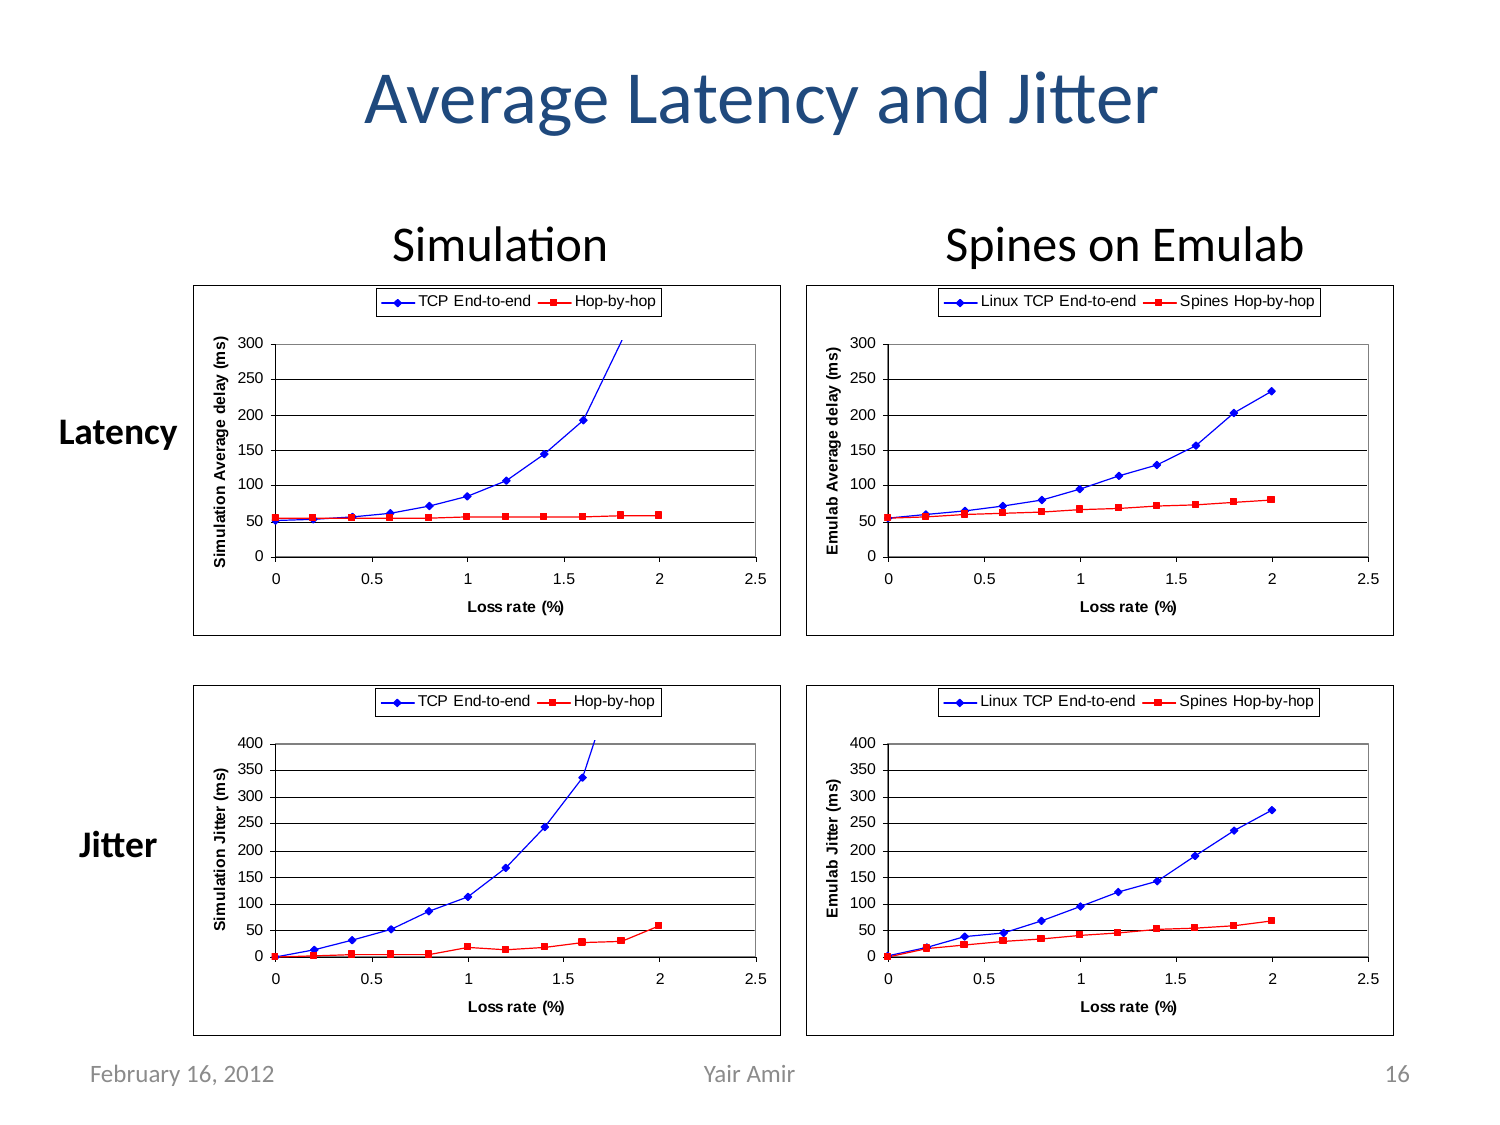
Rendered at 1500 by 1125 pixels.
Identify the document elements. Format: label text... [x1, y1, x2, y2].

title Average Latency and Jitter [125, 24, 1400, 163]
text_box Simulation [187, 216, 813, 279]
slide_number 16 [1074, 1042, 1425, 1103]
footer Yair Amir [512, 1042, 988, 1103]
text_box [187, 278, 788, 642]
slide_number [75, 1042, 425, 1103]
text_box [799, 678, 1401, 1042]
text_box Spines on Emulab [887, 216, 1363, 277]
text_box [187, 678, 788, 1042]
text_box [799, 278, 1401, 642]
text_box Jitter [64, 812, 173, 873]
text_box Latency [43, 399, 182, 460]
